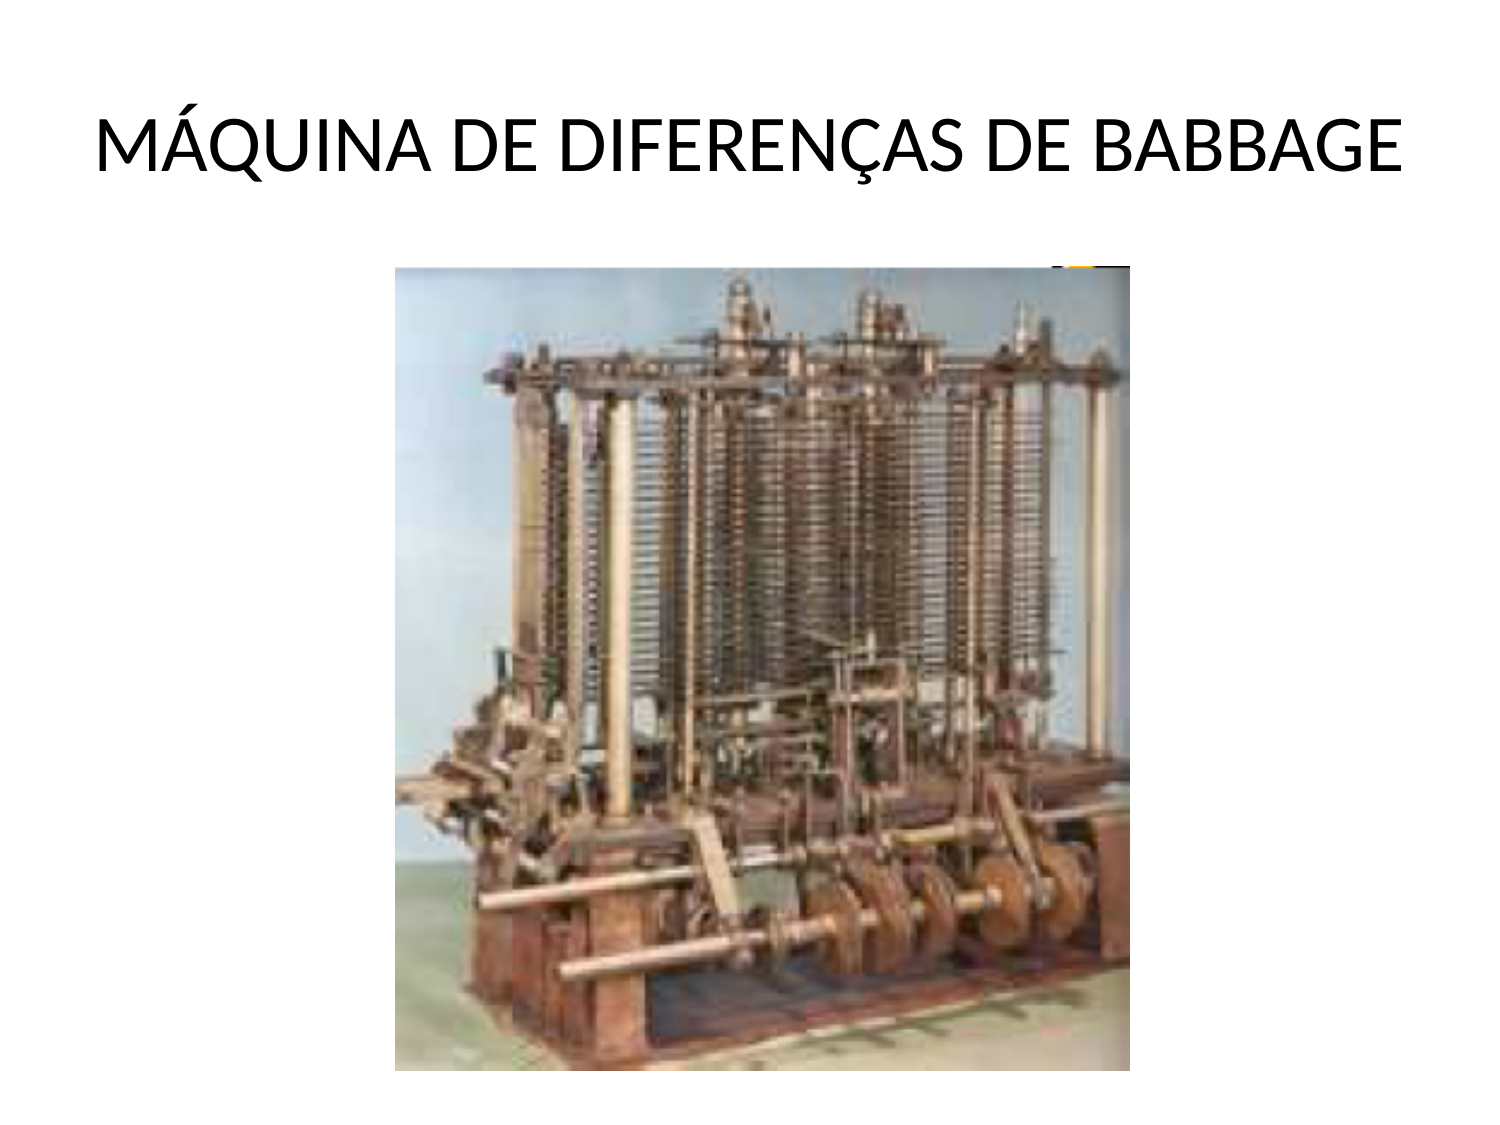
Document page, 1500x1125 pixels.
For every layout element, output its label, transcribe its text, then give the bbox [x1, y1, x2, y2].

title MÁQUINA DE DIFERENÇAS DE BABBAGE [75, 45, 1425, 233]
picture [395, 265, 1131, 1071]
